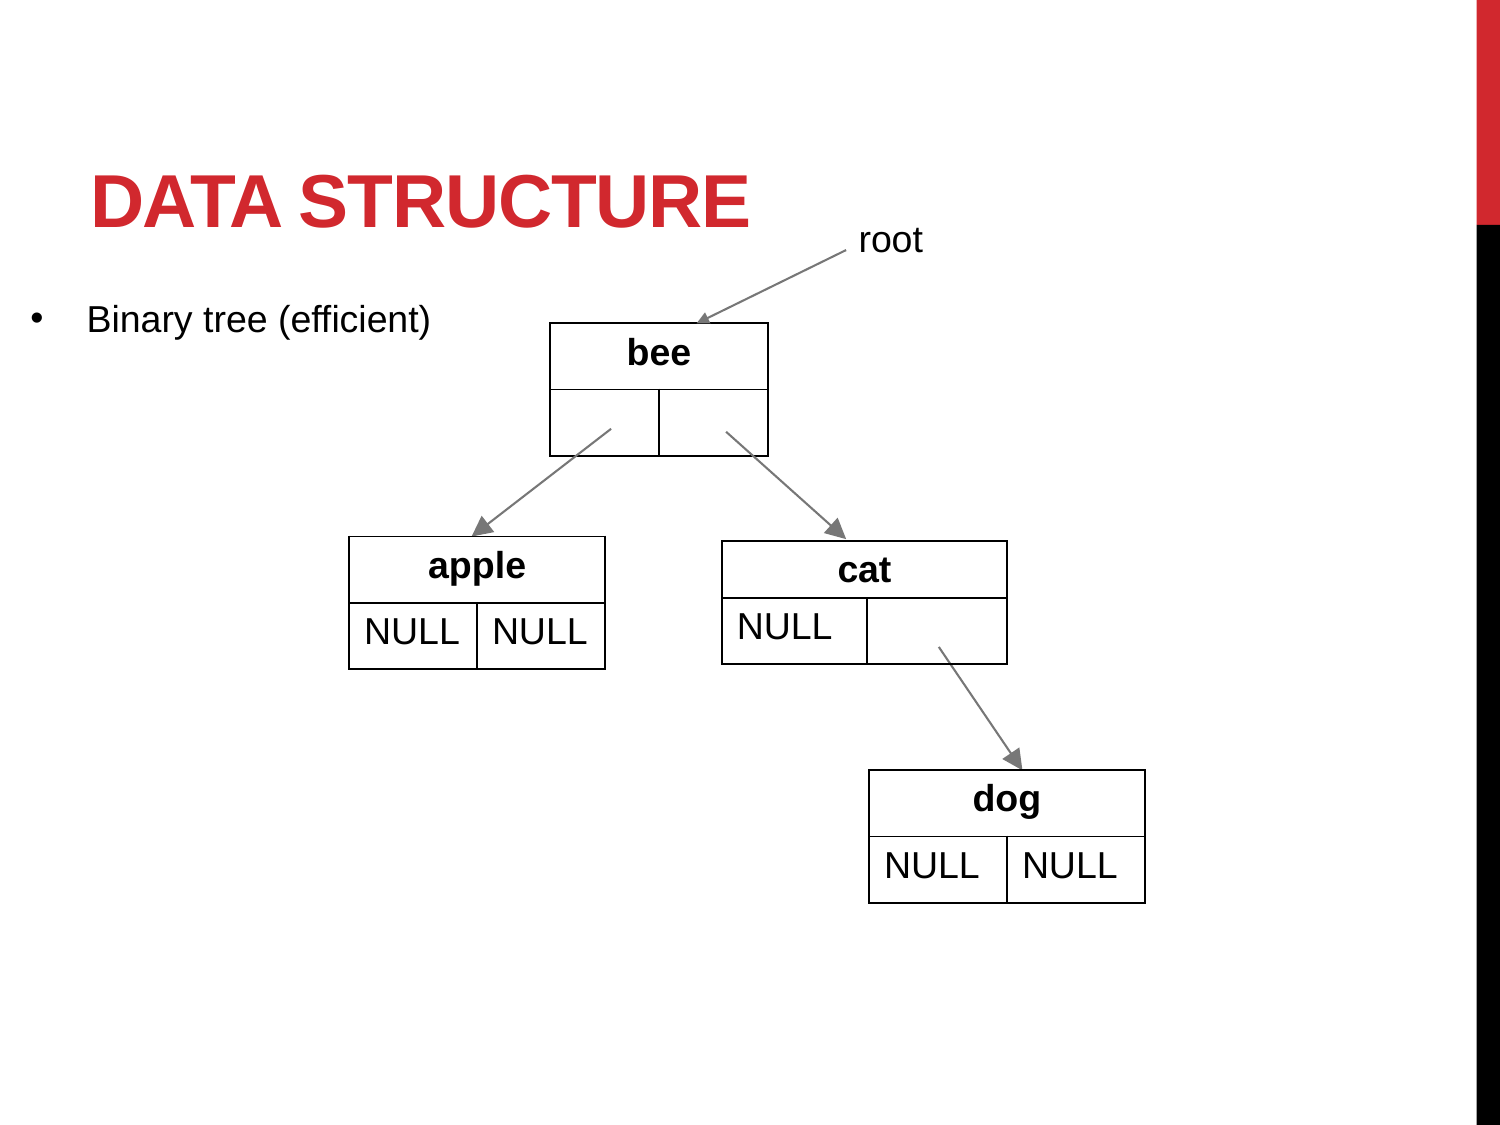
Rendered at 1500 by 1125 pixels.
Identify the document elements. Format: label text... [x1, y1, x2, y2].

table_cell NULL [478, 604, 604, 668]
table_header cat [723, 542, 1006, 597]
table_cell NULL [723, 599, 866, 663]
table_header bee [551, 324, 767, 389]
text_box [696, 249, 847, 324]
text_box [725, 431, 847, 540]
title Data Structure [75, 25, 1025, 250]
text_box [938, 646, 1023, 771]
table_cell NULL [1008, 837, 1144, 902]
table_cell NULL [350, 604, 476, 668]
table_cell NULL [870, 837, 1006, 902]
text_box root [843, 208, 939, 268]
table_cell [551, 390, 658, 455]
table_cell [660, 390, 767, 455]
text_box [471, 428, 612, 537]
table_header dog [870, 771, 1144, 836]
table_header apple [350, 537, 604, 602]
list Binary tree (efficient) [15, 287, 1465, 1005]
table_cell [868, 599, 1006, 663]
